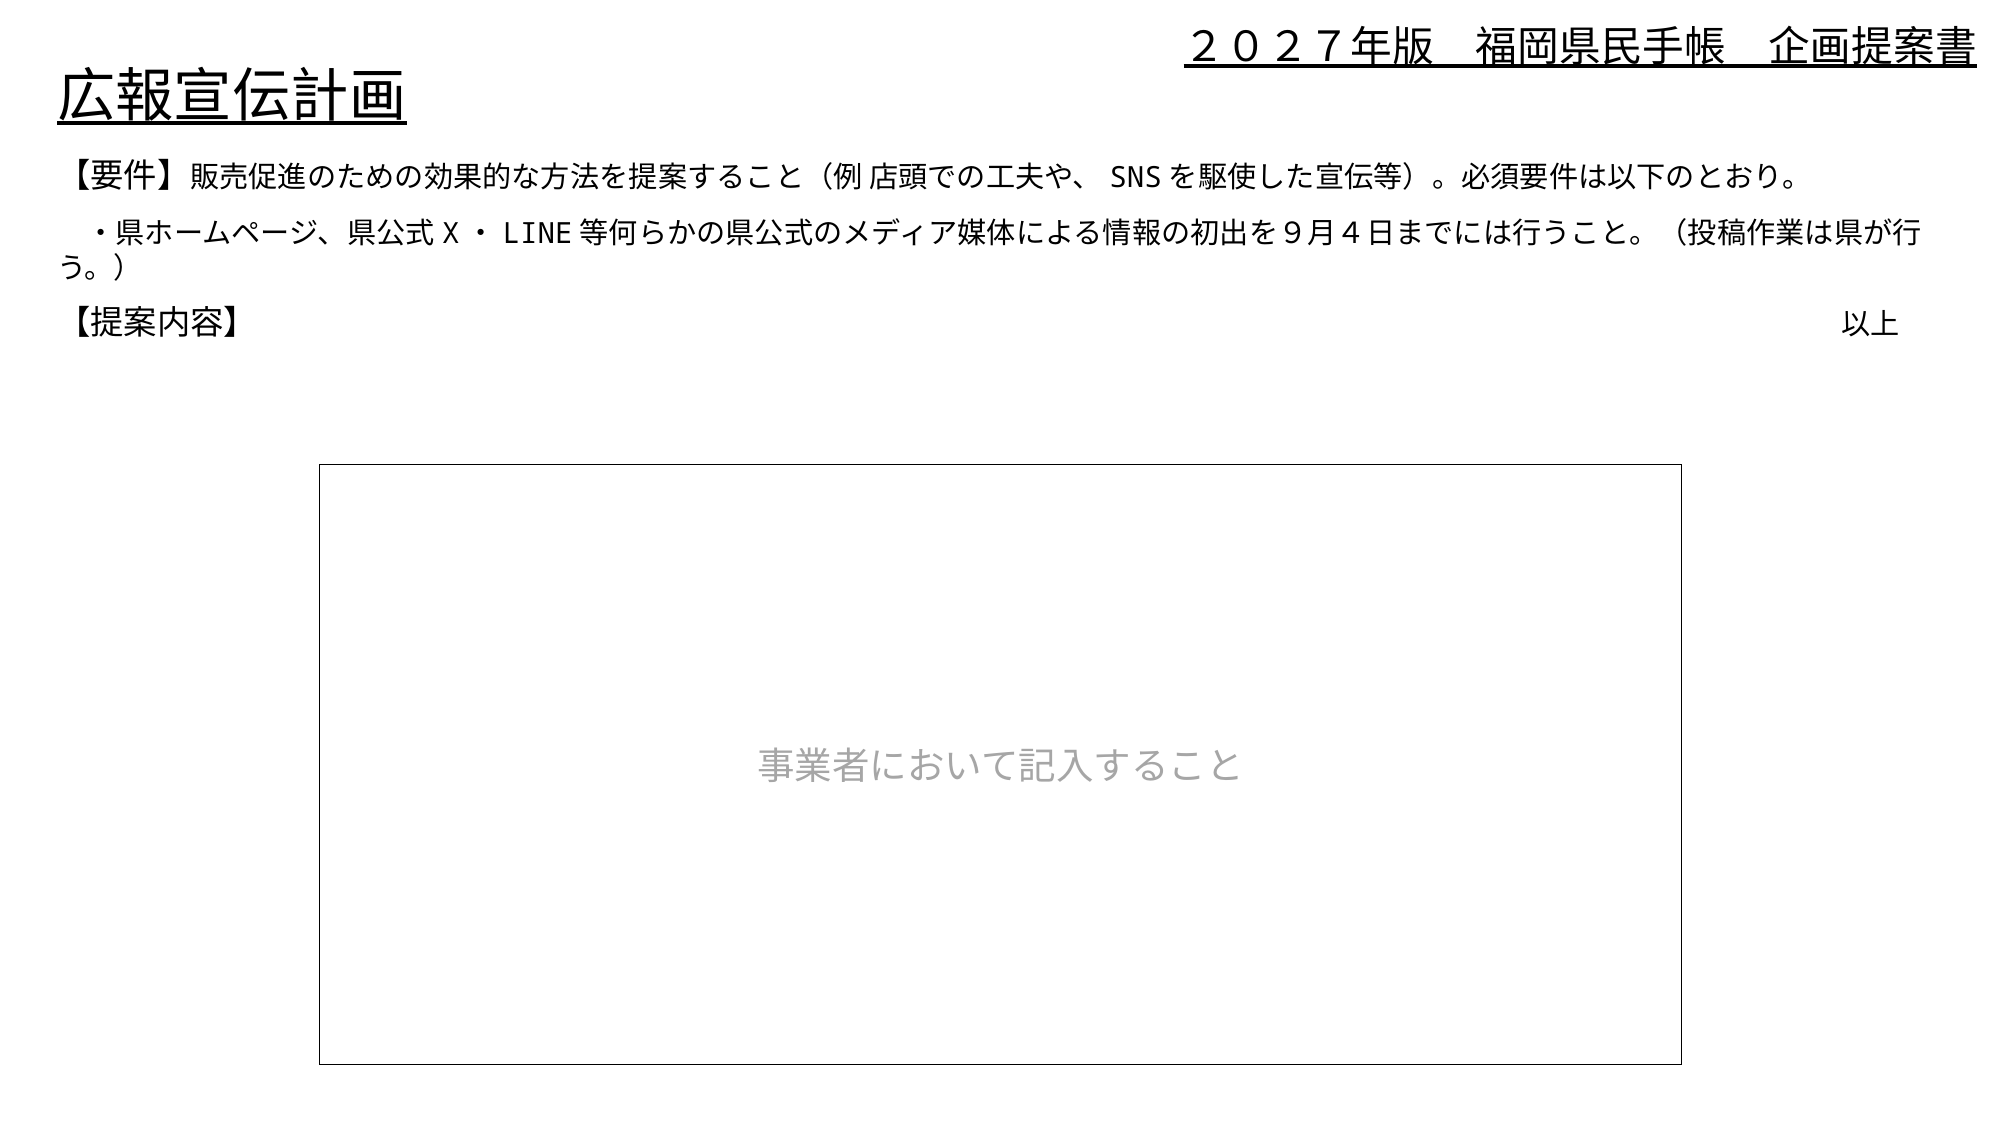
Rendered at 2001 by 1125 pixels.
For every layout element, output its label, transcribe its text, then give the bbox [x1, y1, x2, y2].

text_box 【提案内容】 [42, 278, 1786, 365]
text_box ２０２７年版 福岡県民手帳 企画提案書 [1168, 0, 2000, 96]
text_box 【要件】販売促進のための効果的な方法を提案すること（例 店頭での工夫や、SNSを駆使した宣伝等）。必須要件は以下のとおり。 ・県ホームページ、県公式X・LINE等何らかの県公式のメディア媒体による情報の初出を９月４日までには行うこと。（投稿作業は県が行う。） 以上 [42, 146, 2000, 365]
subtitle 広報宣伝計画 [42, 48, 597, 146]
text_box 事業者において記入すること [319, 464, 1682, 1065]
